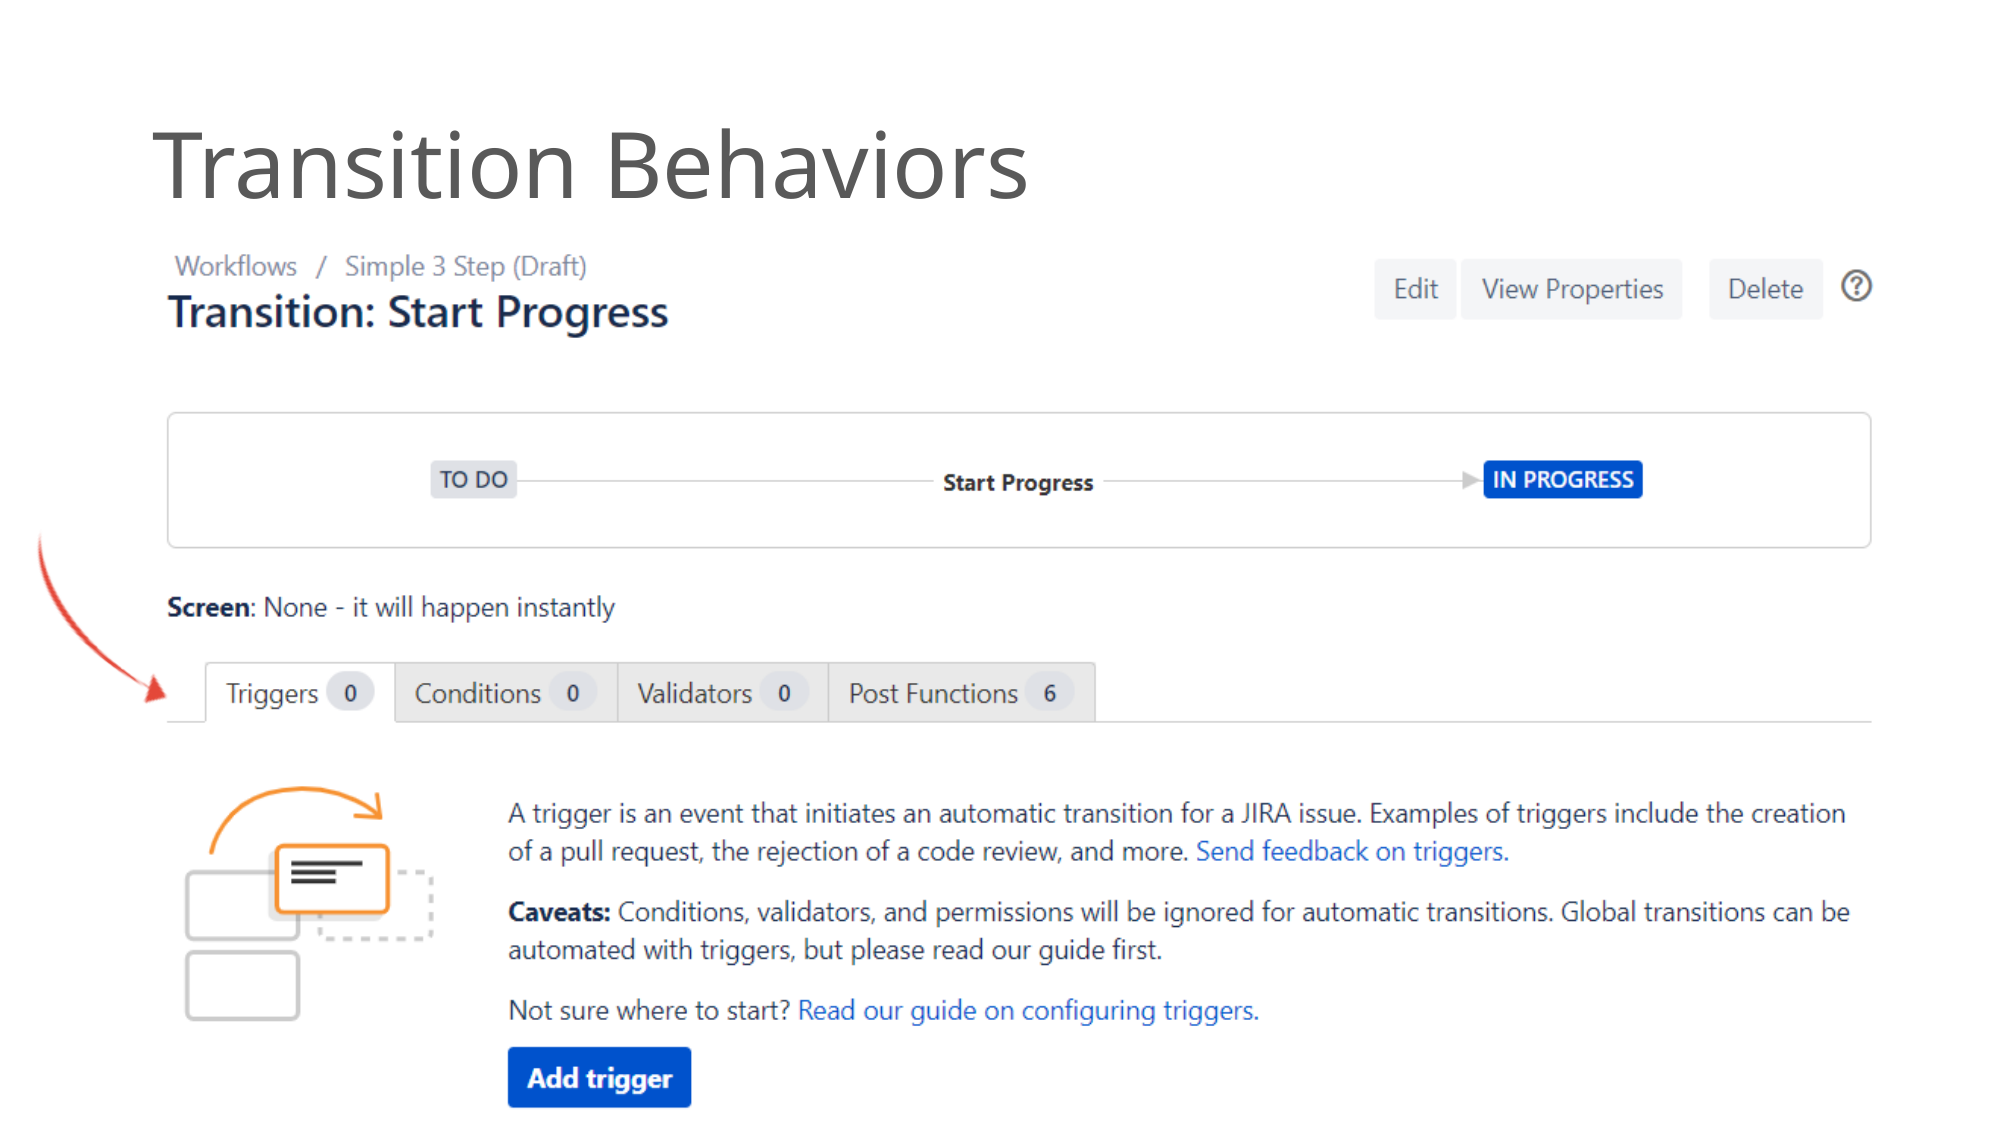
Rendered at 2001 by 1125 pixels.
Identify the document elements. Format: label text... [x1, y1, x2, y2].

title Transition Behaviors [137, 59, 1863, 237]
picture [0, 237, 1937, 1123]
